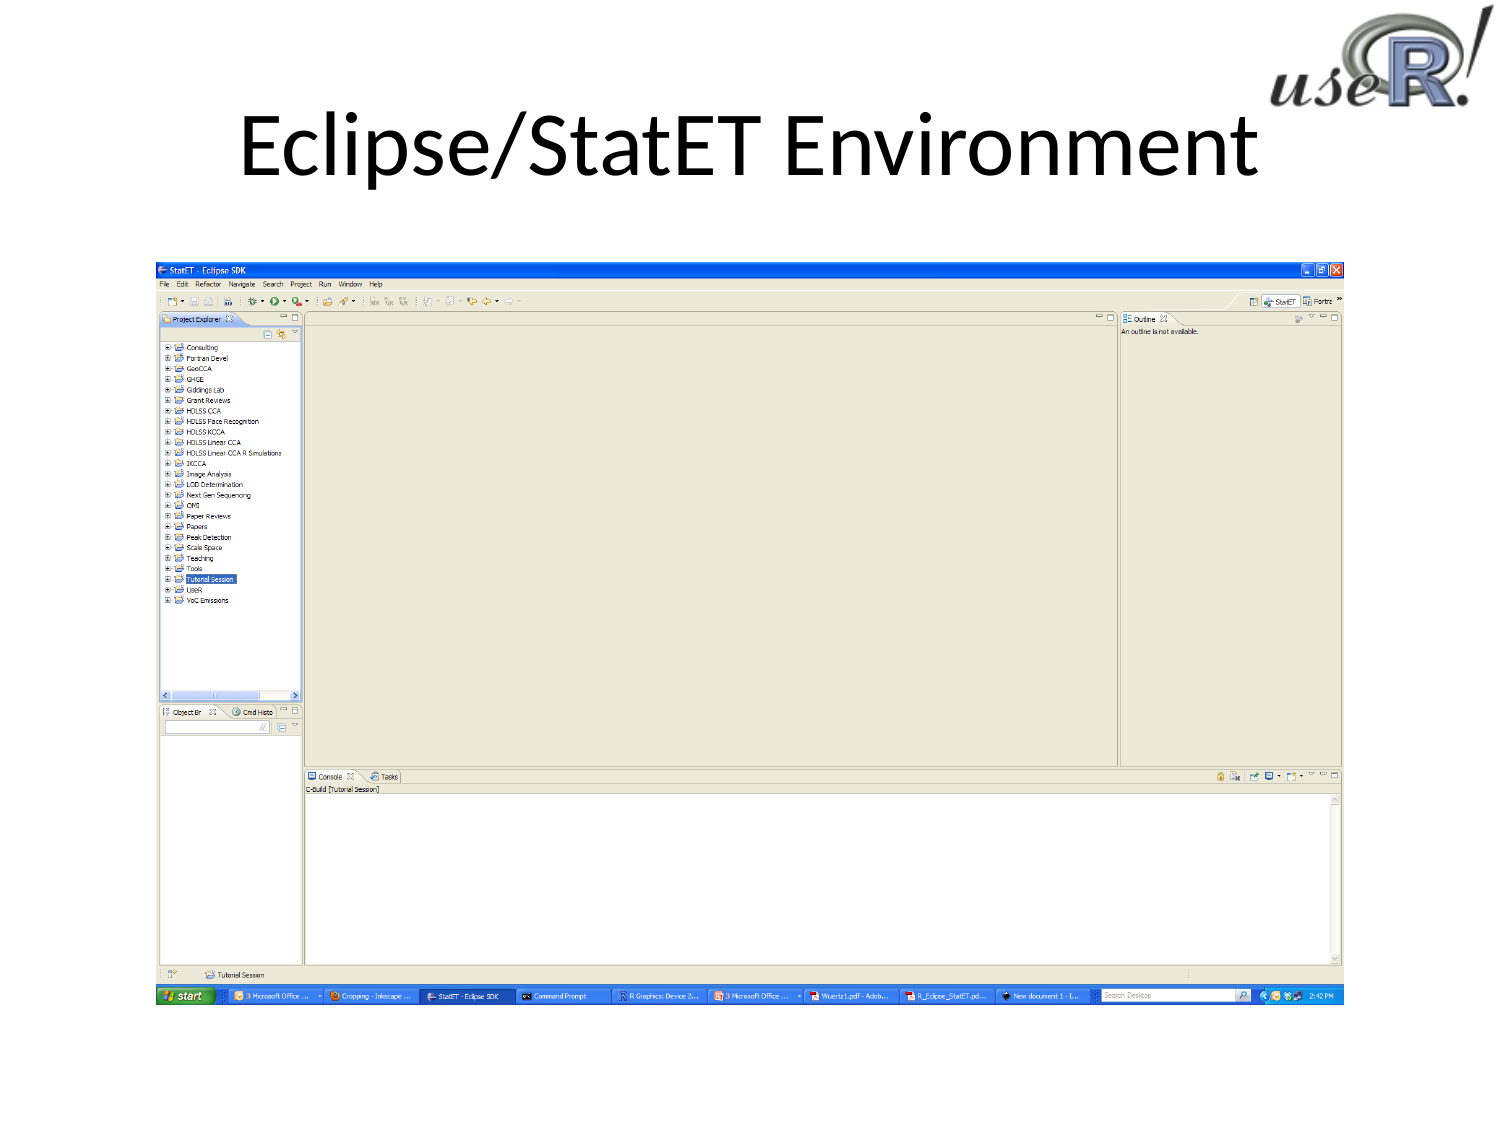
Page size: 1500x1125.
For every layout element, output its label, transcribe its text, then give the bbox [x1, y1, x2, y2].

title Eclipse/StatET Environment [75, 45, 1425, 233]
picture [1265, 0, 1500, 113]
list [155, 262, 1345, 1006]
